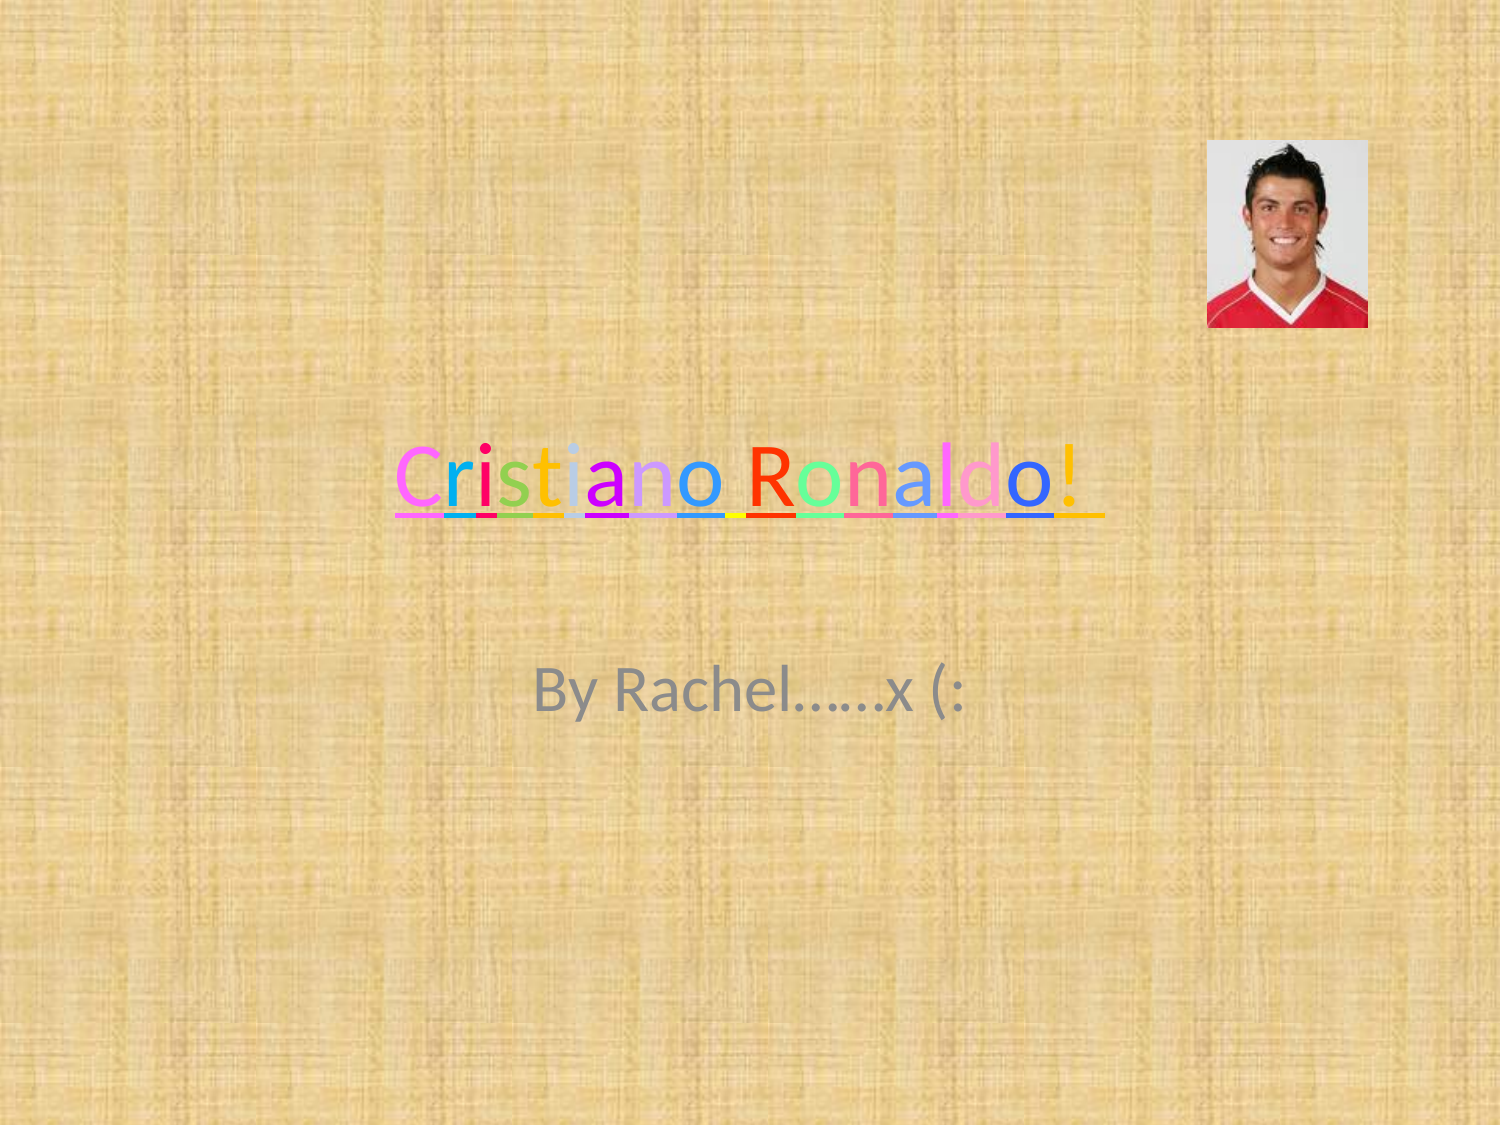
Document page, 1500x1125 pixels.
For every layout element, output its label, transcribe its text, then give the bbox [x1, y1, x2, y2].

title Cristiano Ronaldo! [112, 349, 1388, 591]
subtitle By Rachel……x (: [225, 637, 1275, 925]
picture [0, 0, 1500, 1125]
